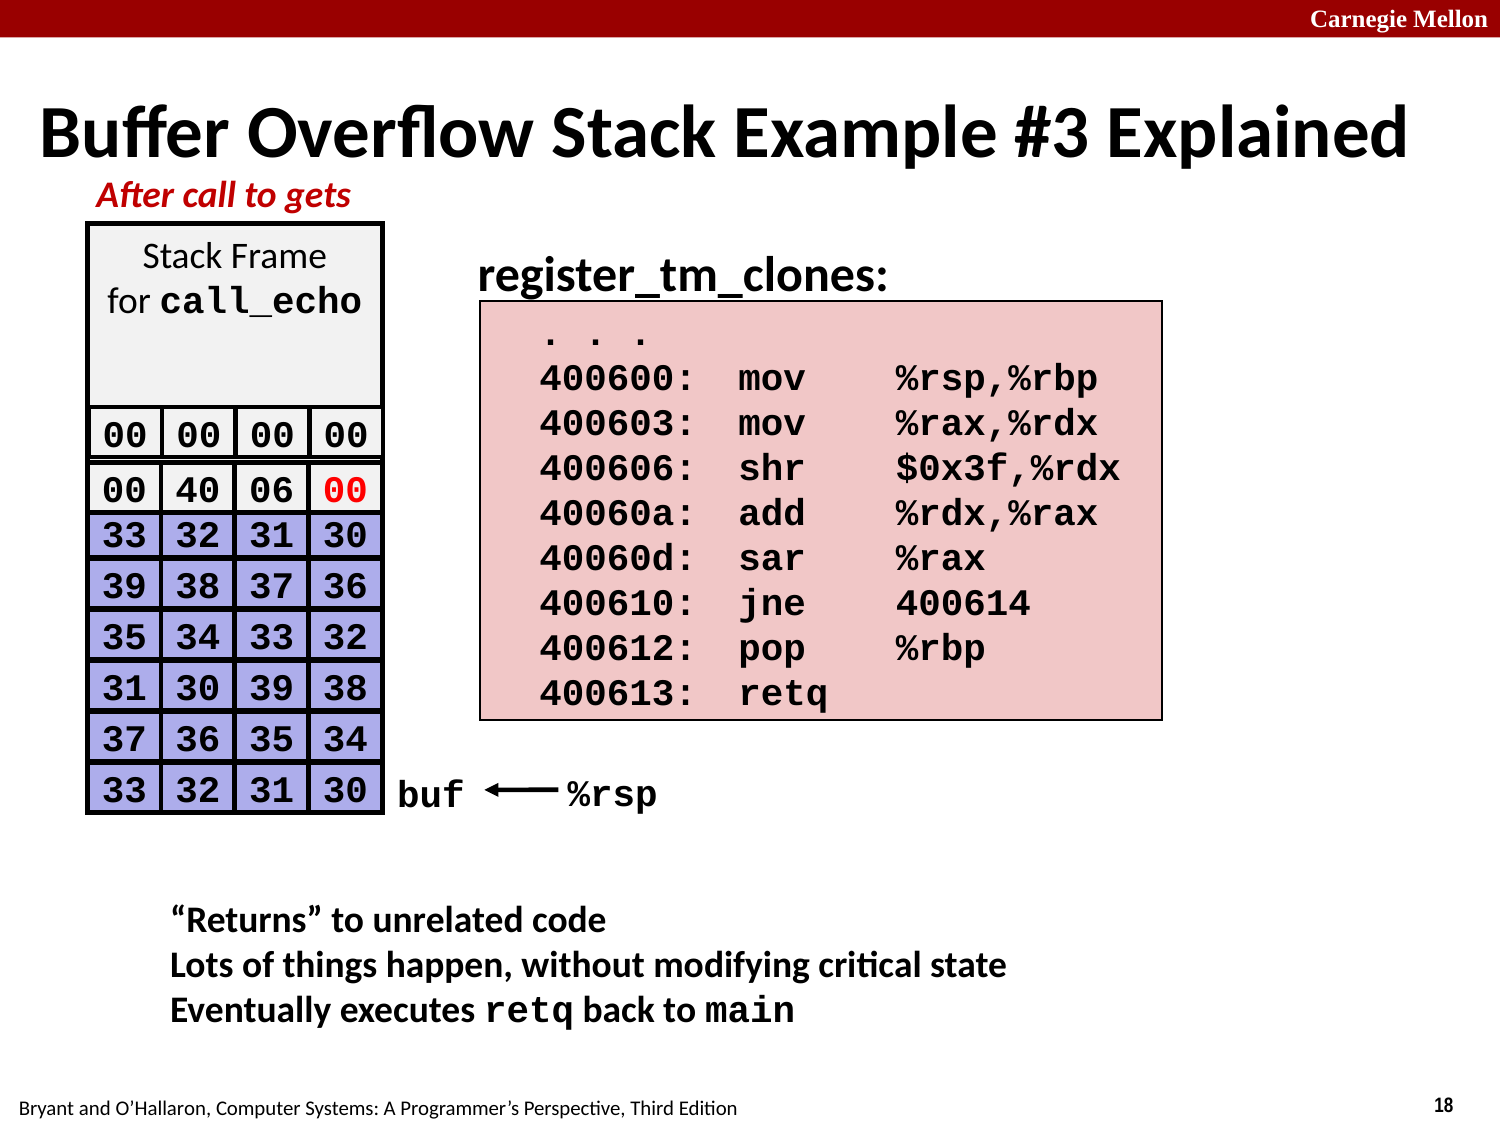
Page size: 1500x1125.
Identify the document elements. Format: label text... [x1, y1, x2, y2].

title Buffer Overflow Stack Example #3 Explained [24, 80, 1463, 176]
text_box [87, 564, 383, 609]
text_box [87, 616, 383, 660]
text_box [87, 406, 384, 458]
text_box [484, 783, 552, 797]
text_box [87, 769, 383, 813]
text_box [87, 462, 383, 513]
text_box “Returns” to unrelated code Lots of things happen, without modifying critical state Eventually executes retq back to main [155, 887, 1024, 1038]
text_box %rsp [552, 761, 673, 822]
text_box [87, 717, 383, 762]
text_box buf [382, 762, 480, 823]
text_box . . . 400600: mov %rsp,%rbp 400603: mov %rax,%rdx 400606: shr $0x3f,%rdx 40060a: add %rdx,%rax 40060d: sar %rax 400610: jne 400614 400612: pop %rbp 400613: retq [479, 300, 1163, 721]
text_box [87, 520, 383, 558]
text_box After call to gets [81, 162, 367, 223]
text_box Stack Frame for call_echo [87, 223, 383, 405]
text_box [87, 667, 383, 711]
text_box register_tm_clones: [462, 233, 905, 309]
